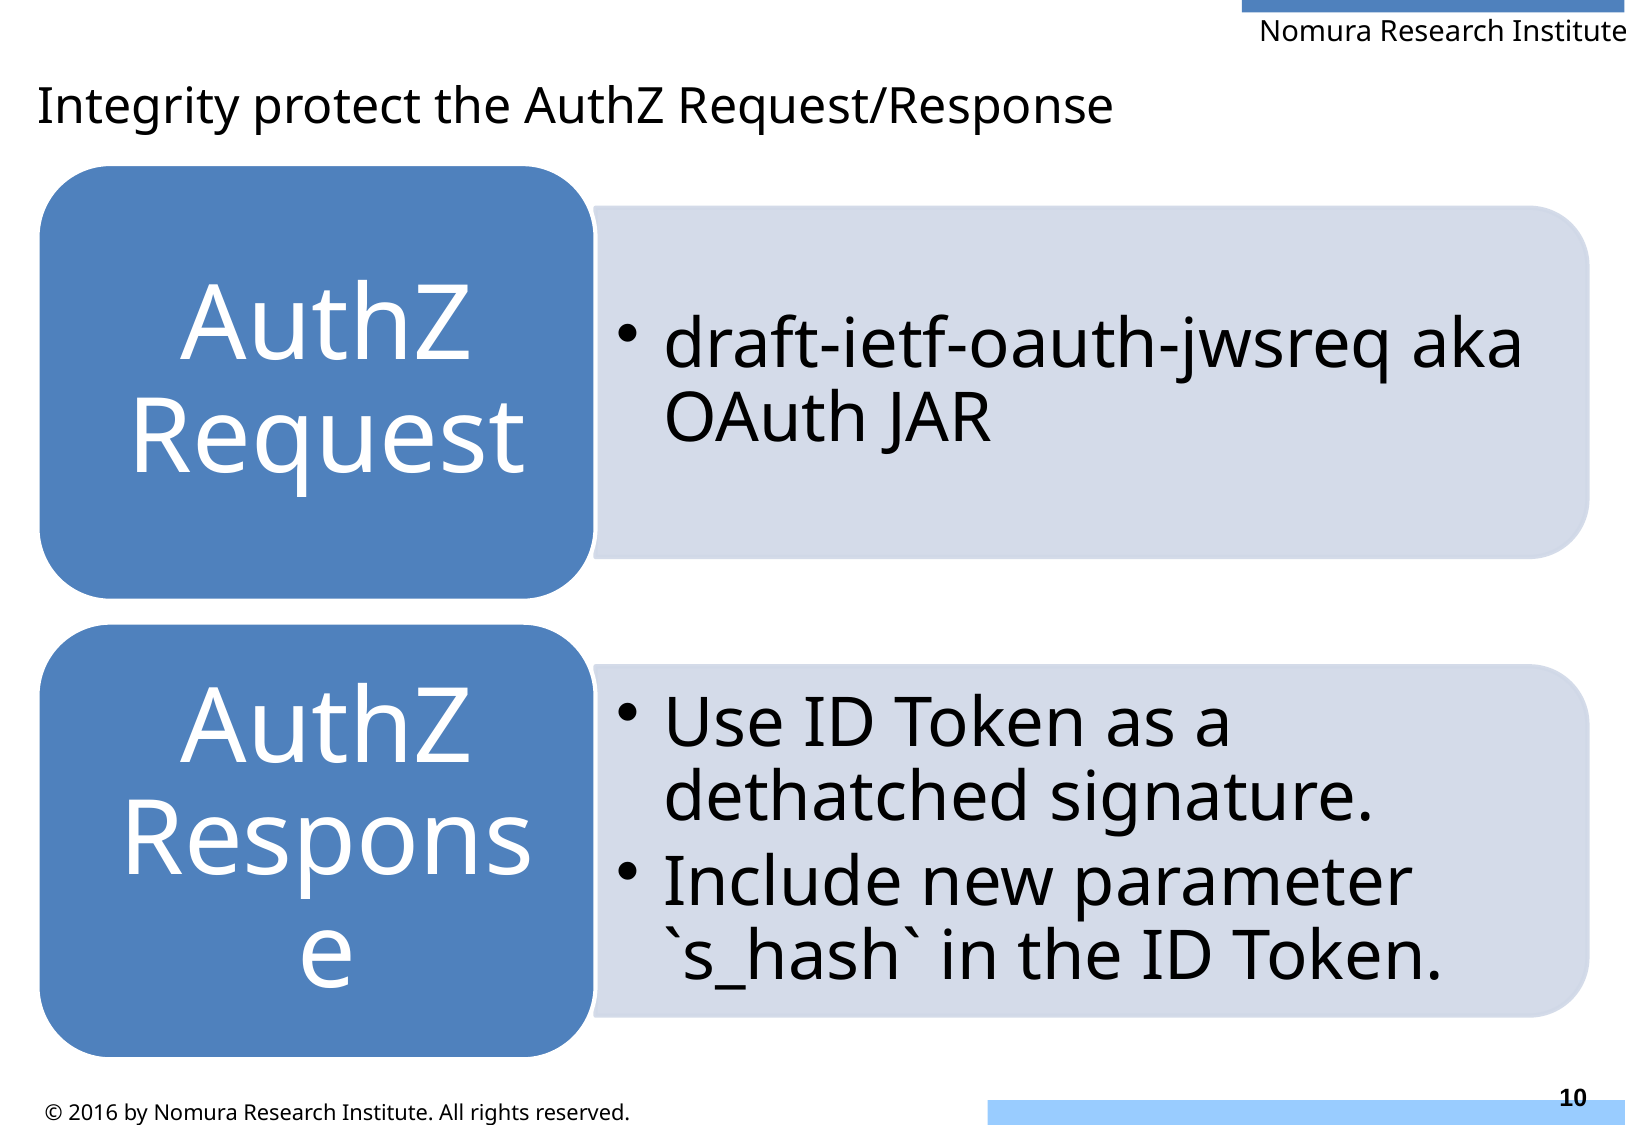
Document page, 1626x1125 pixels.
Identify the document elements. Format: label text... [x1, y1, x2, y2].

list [37, 163, 1588, 1060]
title Integrity protect the AuthZ Request/Response [37, 49, 1588, 142]
slide_number 10 [1479, 1078, 1588, 1116]
